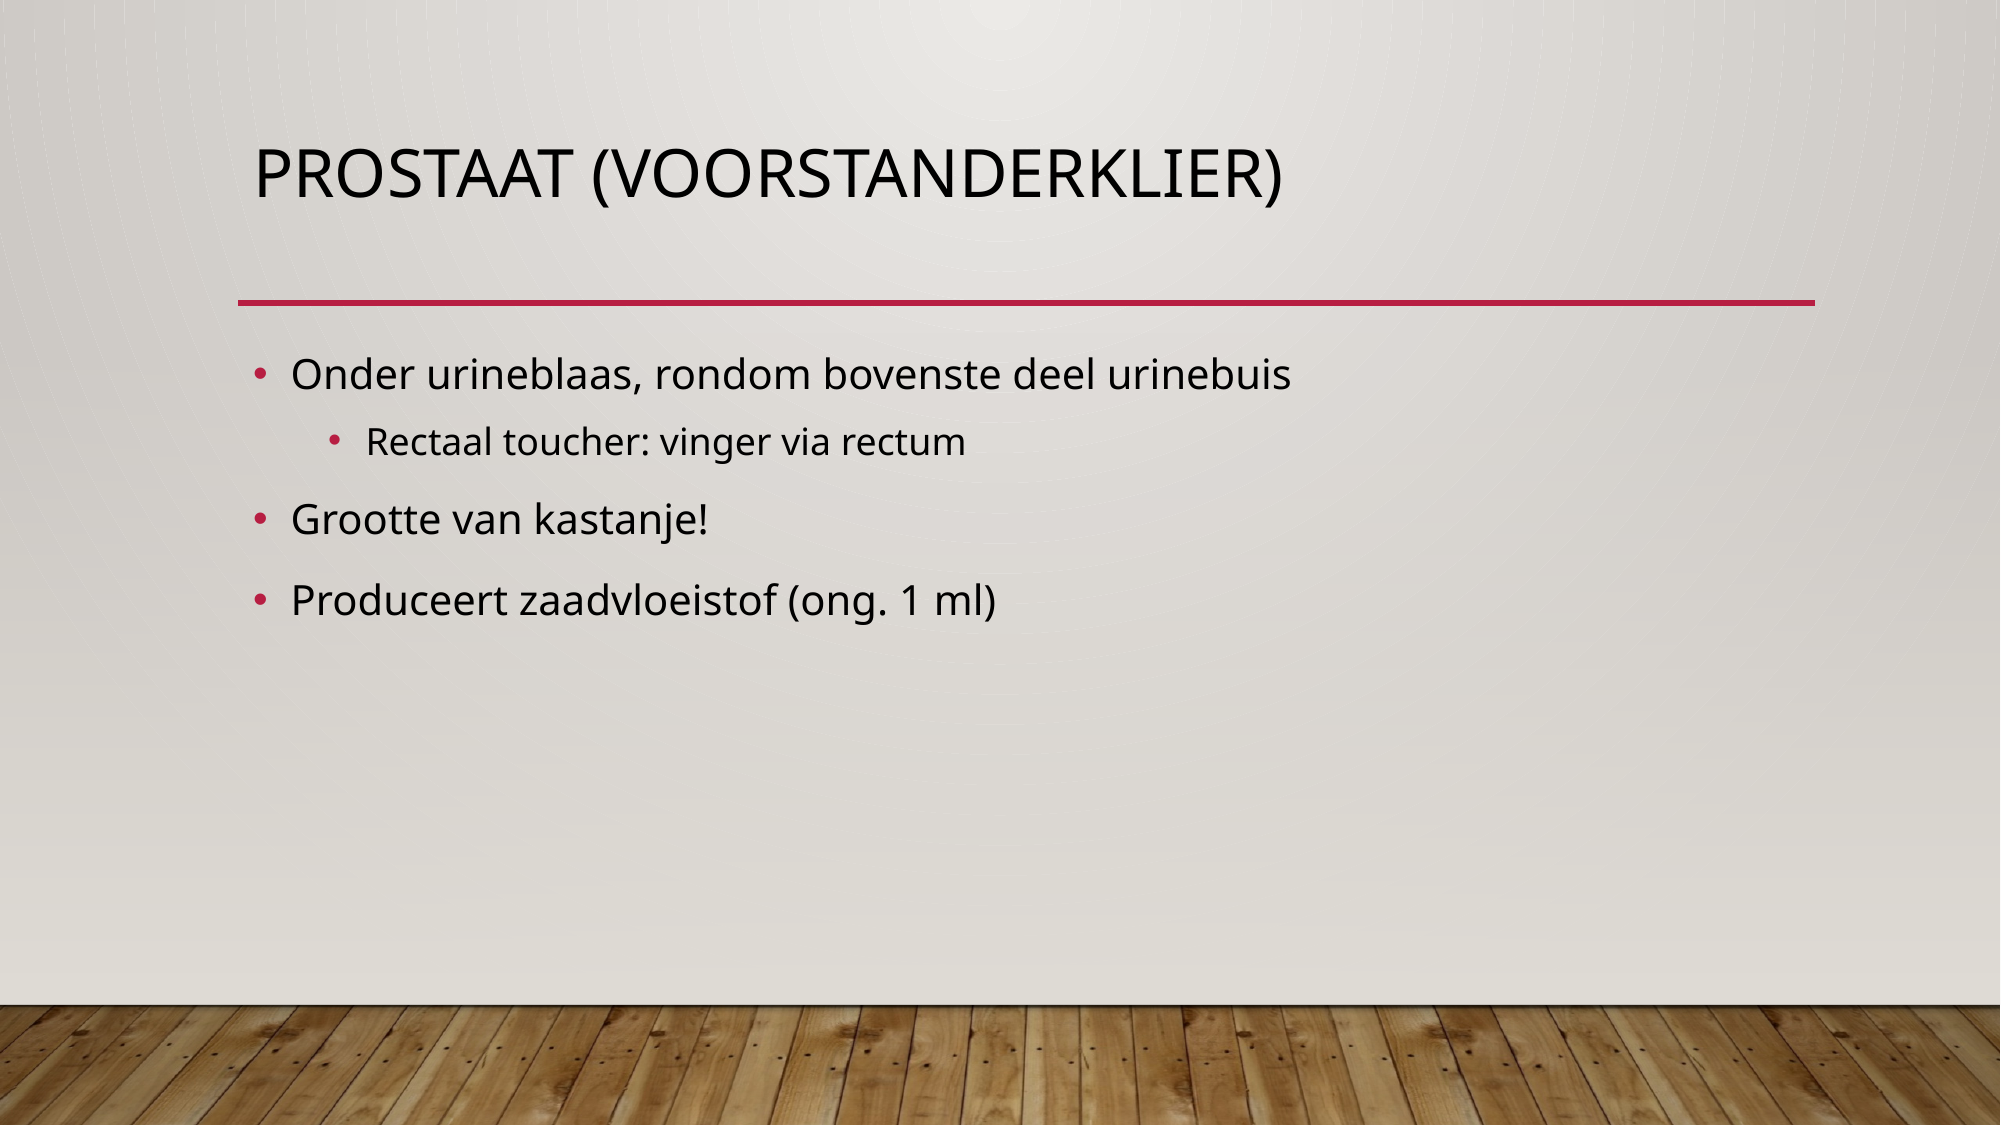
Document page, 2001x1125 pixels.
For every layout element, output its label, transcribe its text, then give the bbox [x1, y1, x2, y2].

list Onder urineblaas, rondom bovenste deel urinebuis Rectaal toucher: vinger via rectum Grootte van kastanje! Produceert zaadvloeistof (ong. 1 ml) [238, 330, 1814, 897]
picture [0, 1005, 2000, 1125]
title Prostaat (voorstanderklier) [238, 131, 1814, 305]
